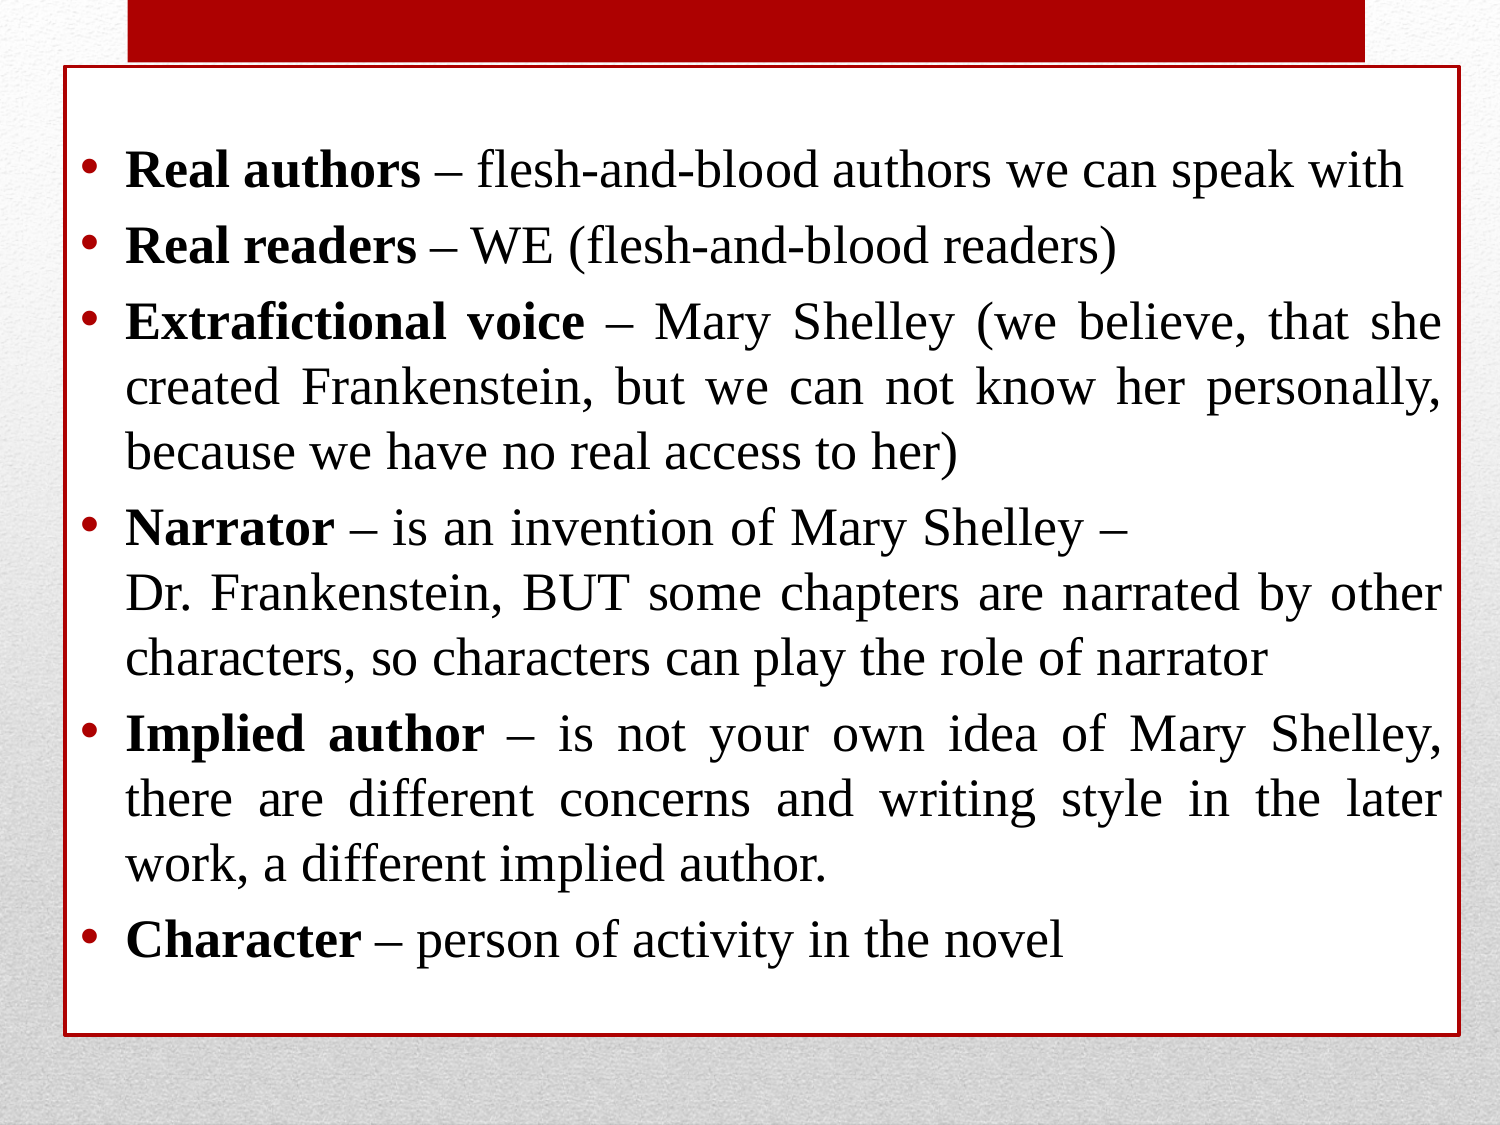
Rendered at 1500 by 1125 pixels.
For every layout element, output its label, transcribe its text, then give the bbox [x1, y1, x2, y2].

list Real authors – flesh-and-blood authors we can speak with Real readers – WE (flesh-and-blood readers) Extrafictional voice – Mary Shelley (we believe, that she created Frankenstein, but we can not know her personally, because we have no real access to her) Narrator – is an invention of Mary Shelley – Dr. Frankenstein, BUT some chapters are narrated by other characters, so characters can play the role of narrator Implied author – is not your own idea of Mary Shelley, there are different concerns and writing style in the later work, a different implied author. Character – person of activity in the novel [63, 65, 1461, 1037]
